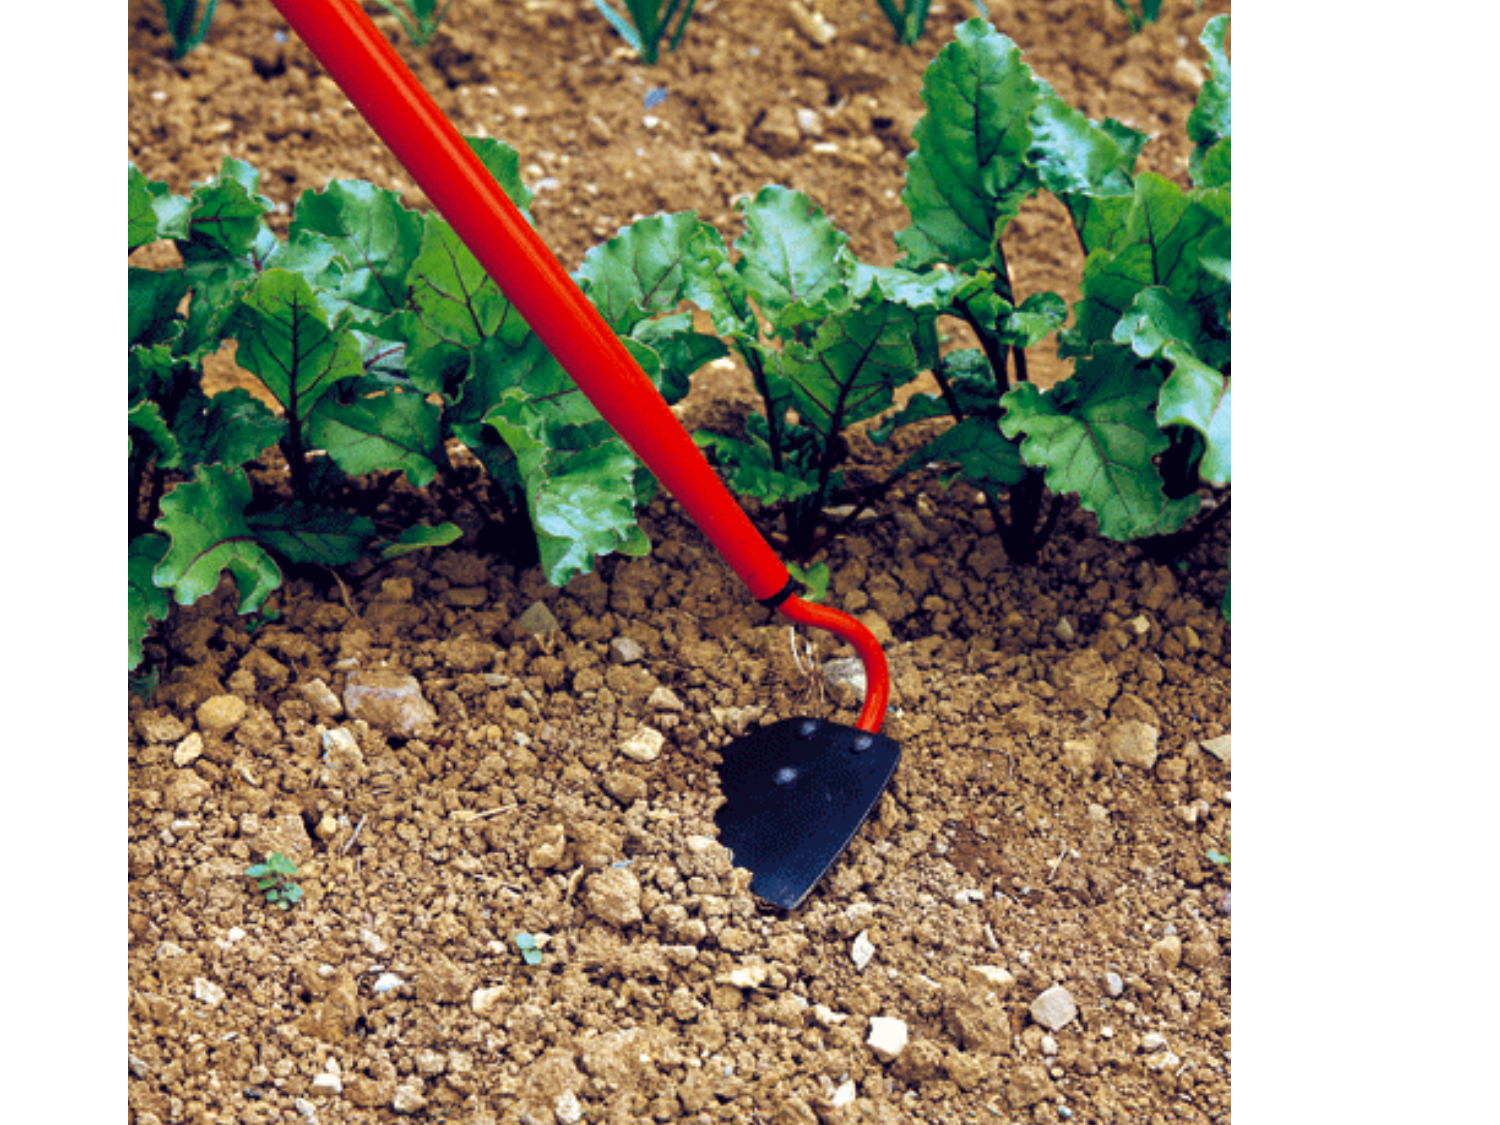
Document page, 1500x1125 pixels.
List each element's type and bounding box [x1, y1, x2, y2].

picture [128, 0, 1231, 1125]
